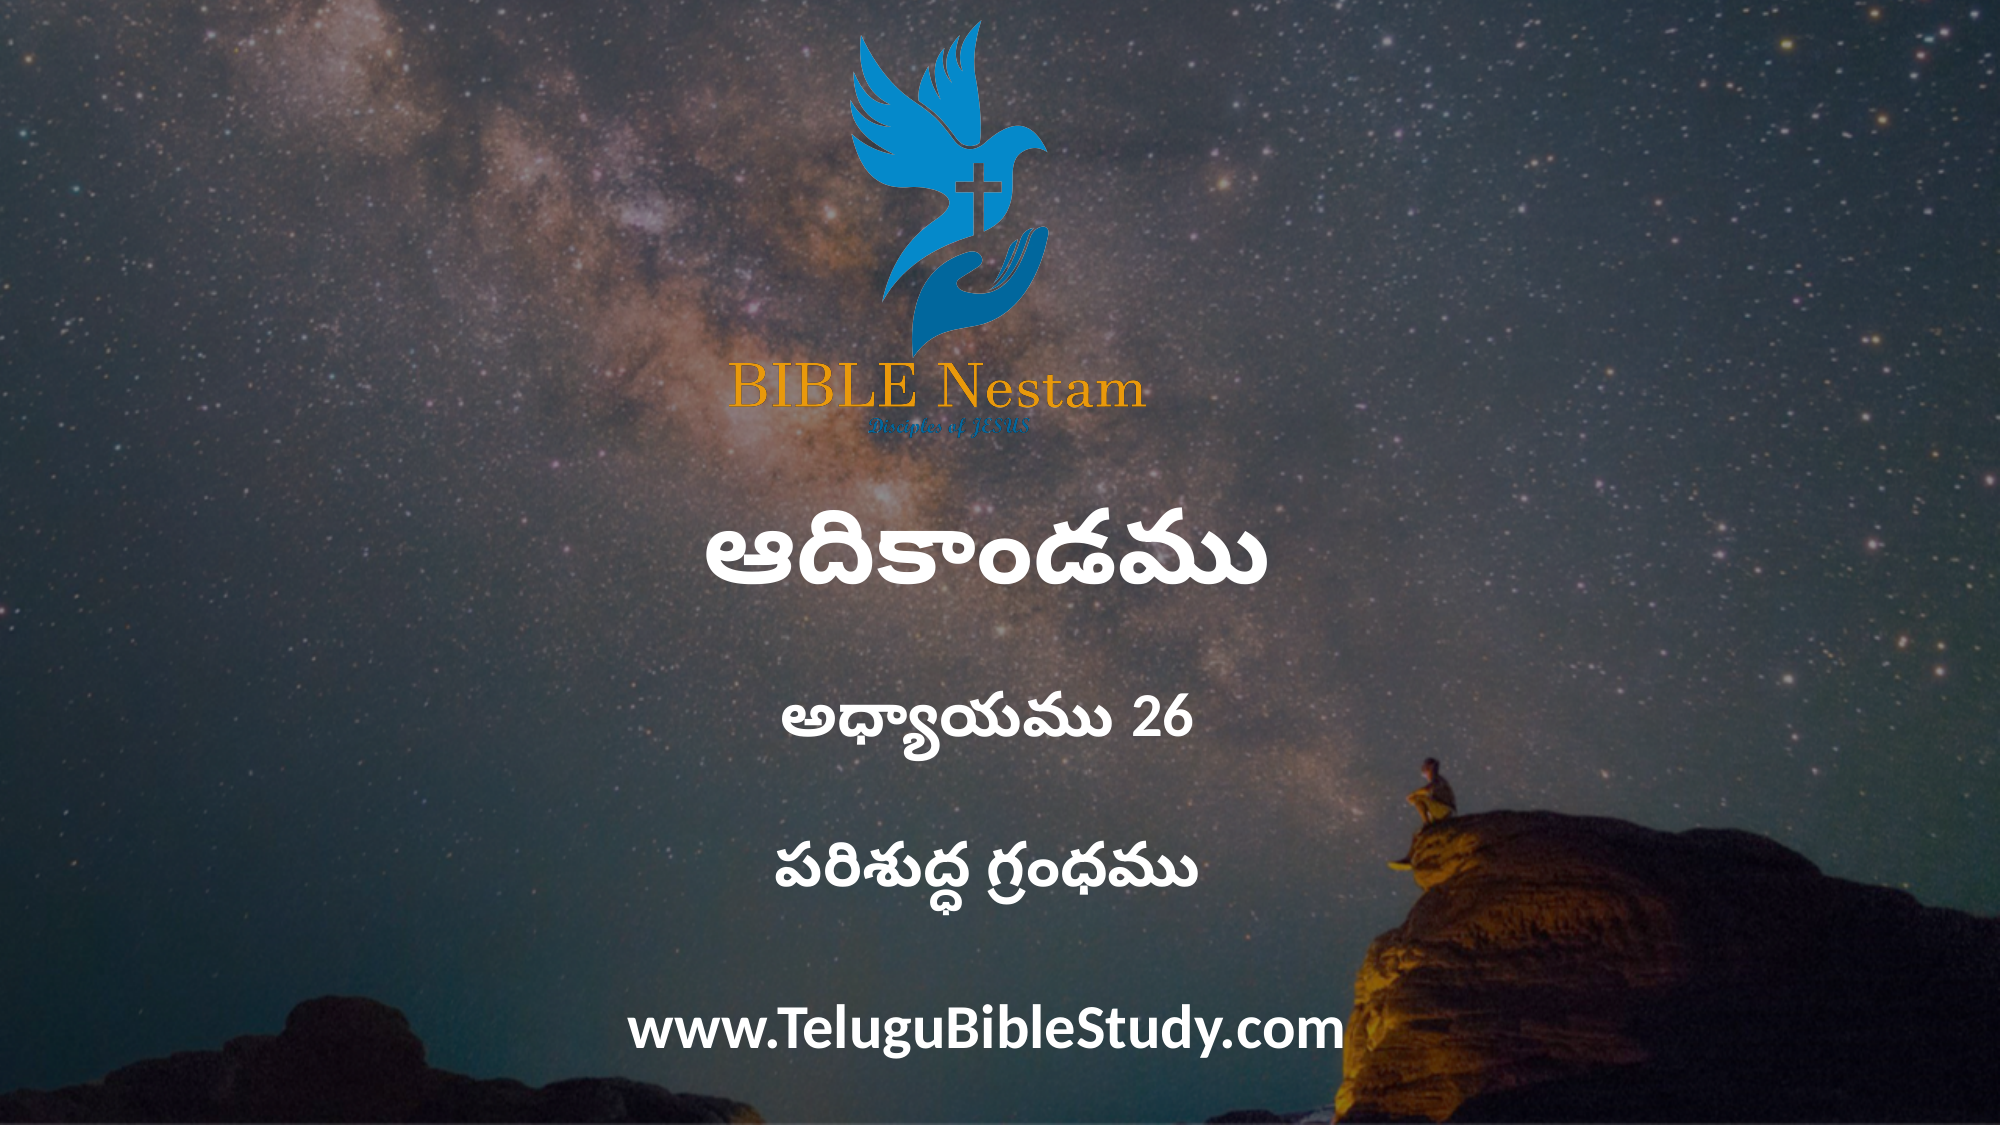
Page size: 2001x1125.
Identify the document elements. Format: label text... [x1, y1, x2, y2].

subtitle అధ్యాయము 26 పరిశుద్ధ గ్రంధము www.TeluguBibleStudy.com [50, 666, 1925, 1084]
picture [0, 0, 2000, 1125]
title ఆదికాండము [50, 437, 1925, 646]
